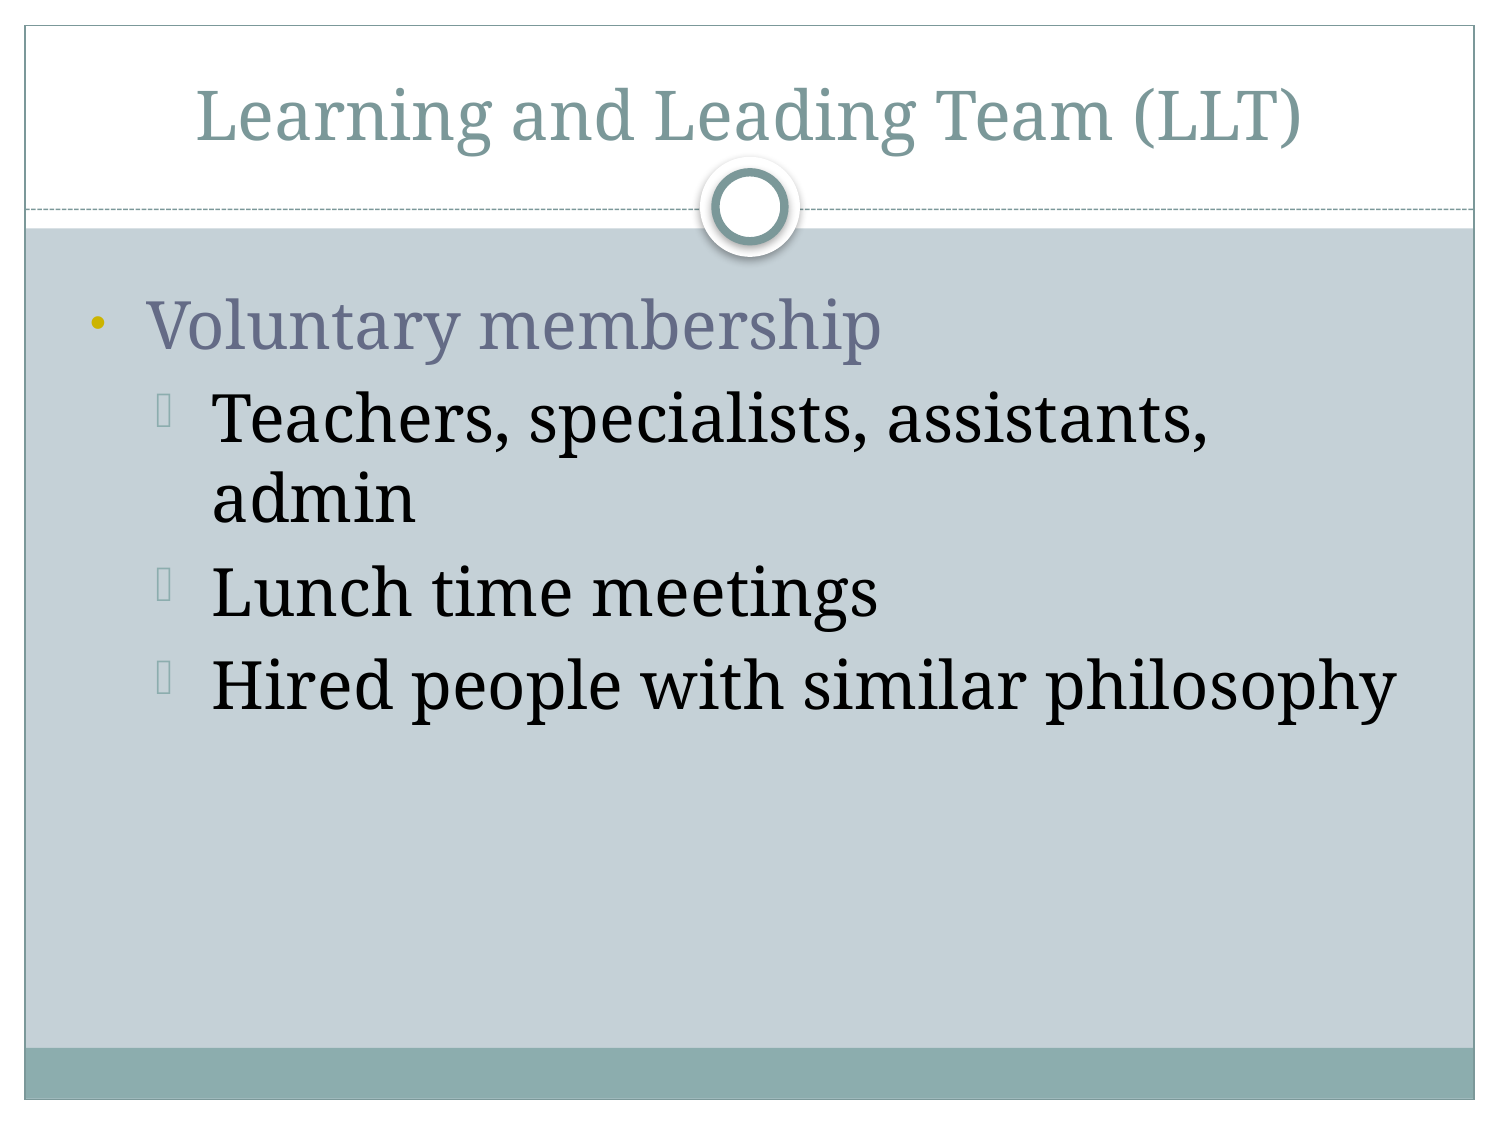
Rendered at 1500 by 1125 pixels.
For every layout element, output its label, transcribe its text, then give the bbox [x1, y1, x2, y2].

list Voluntary membership Teachers, specialists, assistants, admin Lunch time meetings Hired people with similar philosophy [75, 275, 1425, 930]
title Learning and Leading Team (LLT) [49, 37, 1450, 162]
